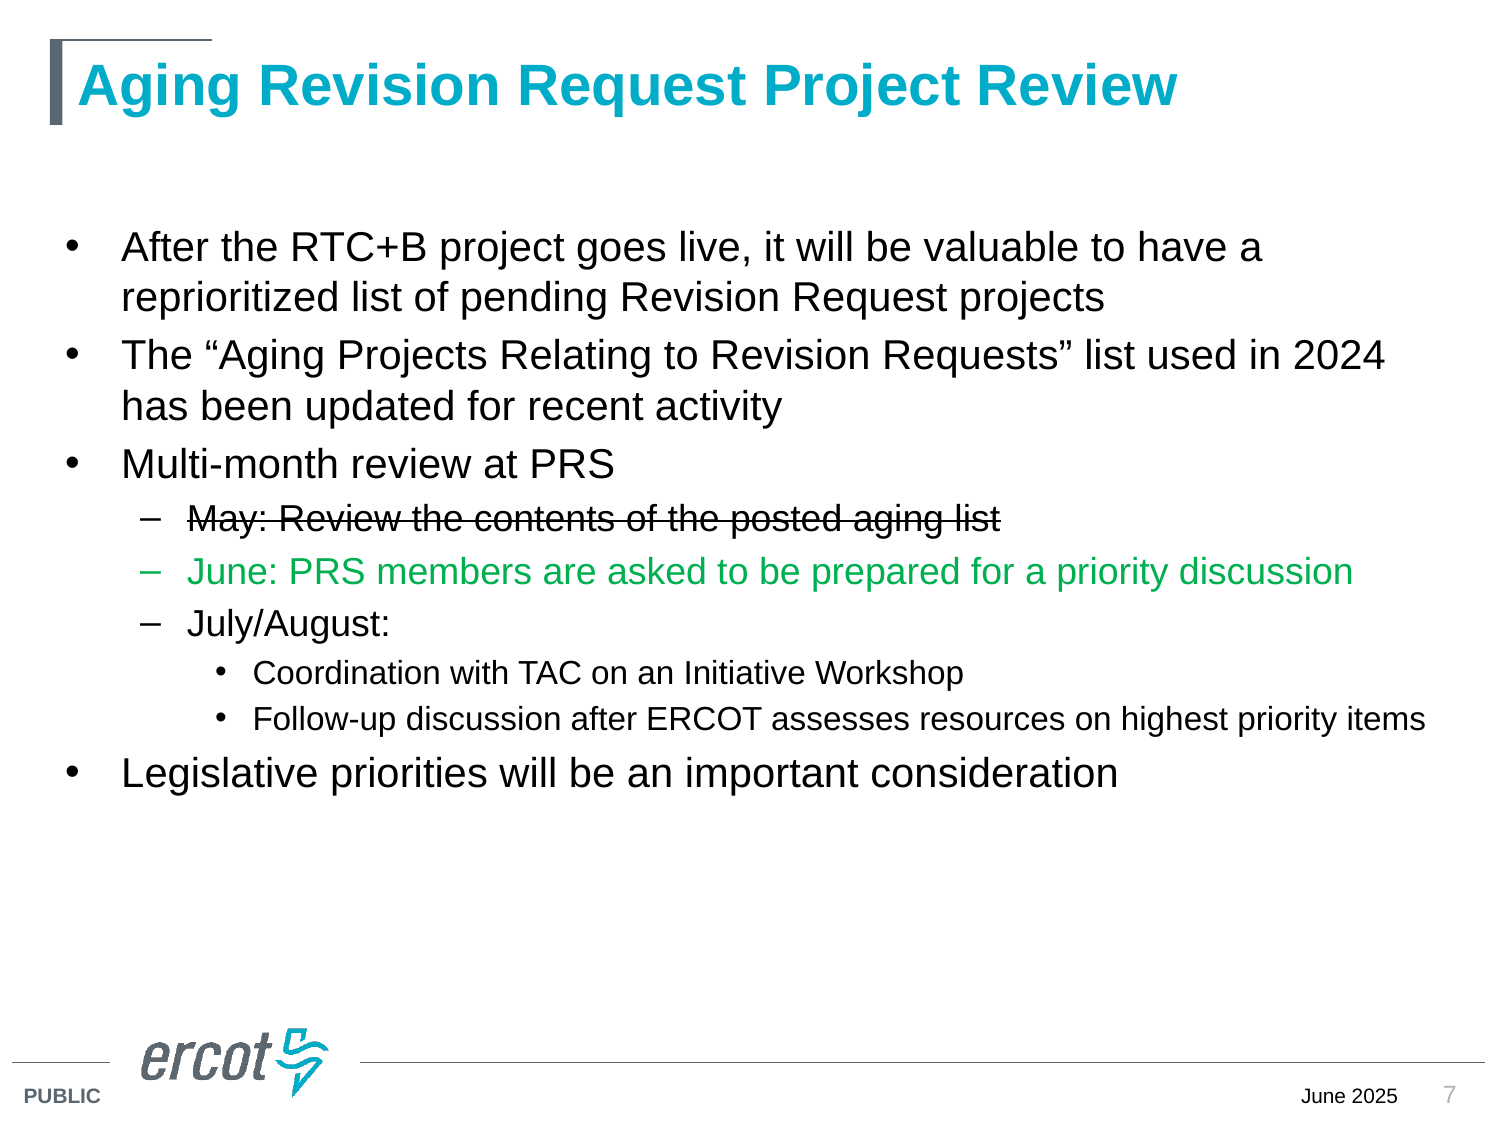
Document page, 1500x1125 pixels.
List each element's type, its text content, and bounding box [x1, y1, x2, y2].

title Aging Revision Request Project Review [62, 39, 1263, 125]
picture [137, 1024, 332, 1100]
slide_number 7 [1412, 1076, 1488, 1112]
list After the RTC+B project goes live, it will be valuable to have a reprioritized list of pending Revision Request projects The “Aging Projects Relating to Revision Requests” list used in 2024 has been updated for recent activity Multi-month review at PRS May: Review the contents of the posted aging list June: PRS members are asked to be prepared for a priority discussion July/August: Coordination with TAC on an Initiative Workshop Follow-up discussion after ERCOT assesses resources on highest priority items Legislative priorities will be an important consideration [50, 212, 1475, 1013]
